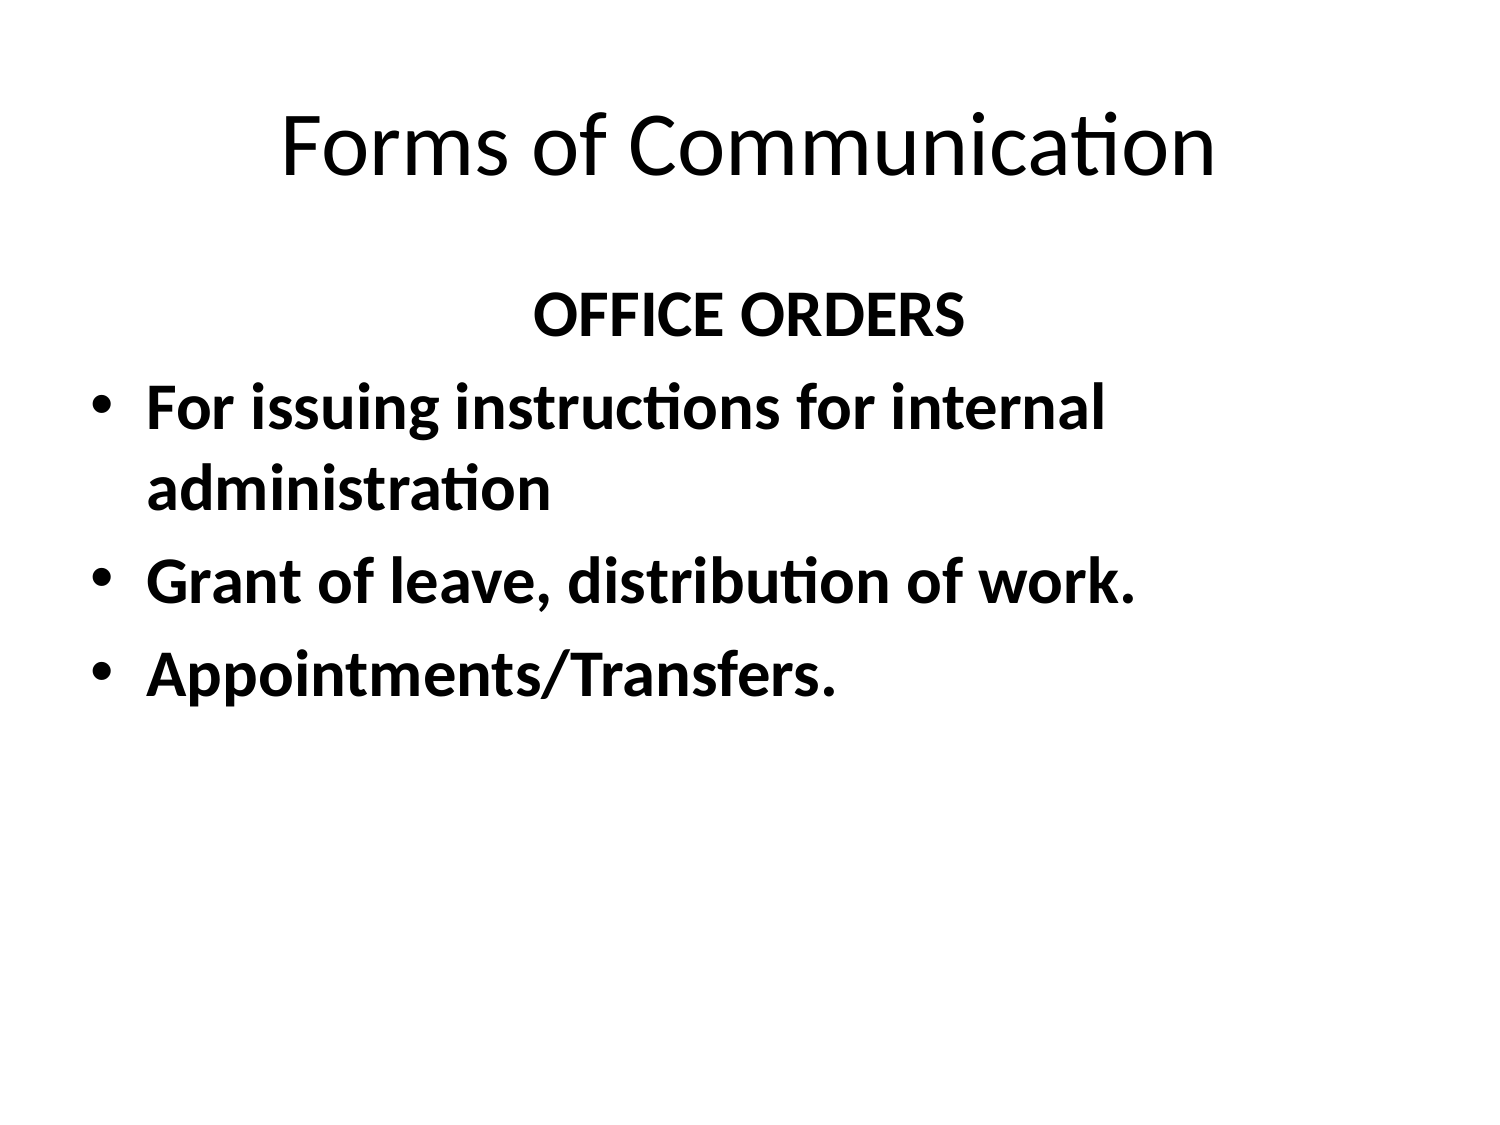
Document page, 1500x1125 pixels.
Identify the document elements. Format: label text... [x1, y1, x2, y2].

title Forms of Communication [75, 45, 1425, 233]
list OFFICE ORDERS For issuing instructions for internal administration Grant of leave, distribution of work. Appointments/Transfers. [75, 262, 1425, 1005]
